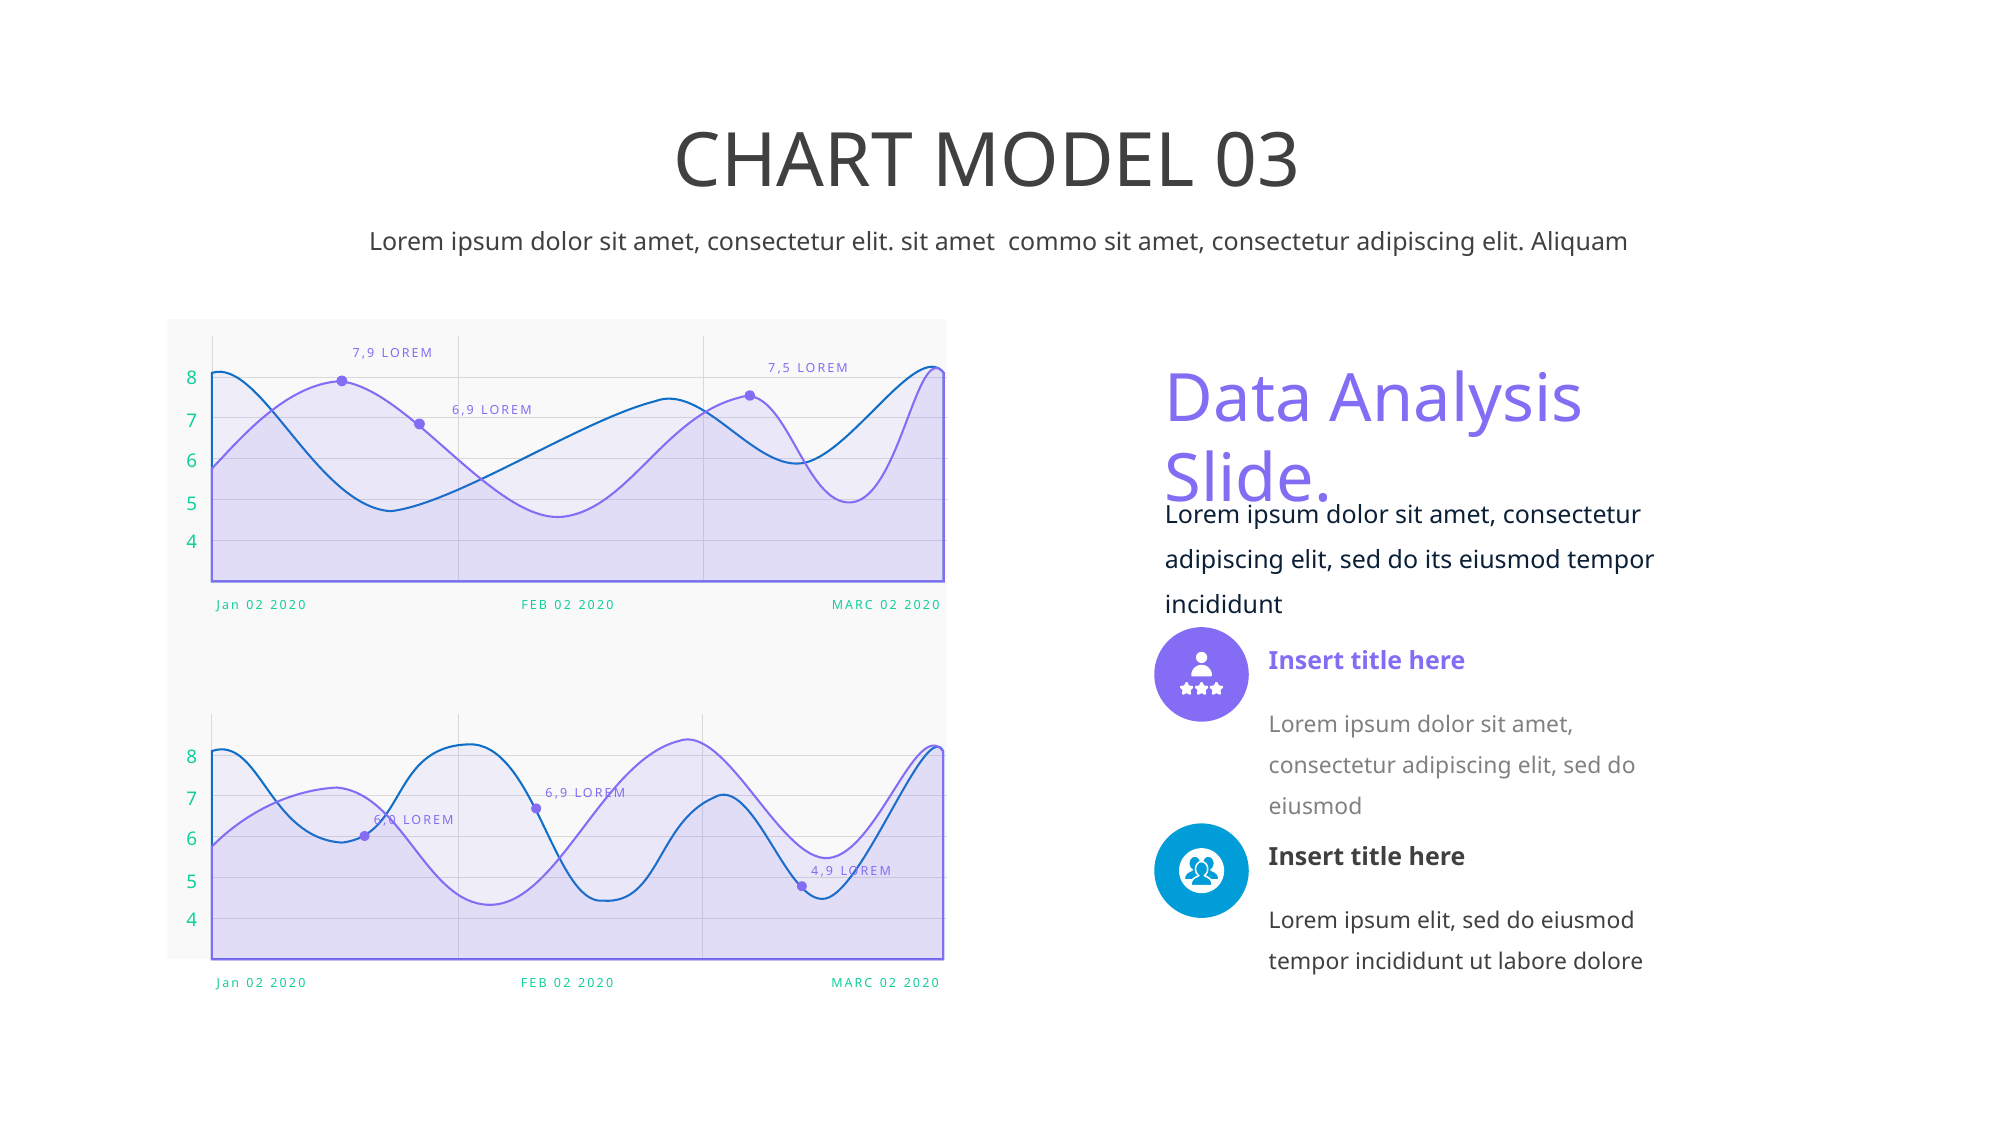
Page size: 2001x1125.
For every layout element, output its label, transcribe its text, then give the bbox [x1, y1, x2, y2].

text_box [1153, 626, 1250, 723]
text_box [167, 336, 948, 616]
text_box Lorem ipsum dolor sit amet, consectetur adipiscing elit, sed do its eiusmod tempor incididunt [1150, 476, 1703, 626]
text_box CHART MODEL 03 [506, 66, 1469, 202]
text_box Lorem ipsum elit, sed do eiusmod tempor incididunt ut labore dolore [1268, 891, 1668, 975]
text_box Lorem ipsum dolor sit amet, consectetur elit. sit amet commo sit amet, consectetur adipiscing elit. Aliquam [341, 202, 1659, 263]
text_box Insert title here [1268, 840, 1530, 871]
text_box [1180, 651, 1224, 695]
text_box Lorem ipsum dolor sit amet, consectetur adipiscing elit, sed do eiusmod [1268, 695, 1668, 819]
text_box [1153, 822, 1250, 919]
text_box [167, 714, 947, 994]
text_box Data Analysis Slide. [1150, 347, 1758, 522]
text_box [1179, 848, 1225, 894]
text_box Insert title here [1268, 644, 1530, 675]
